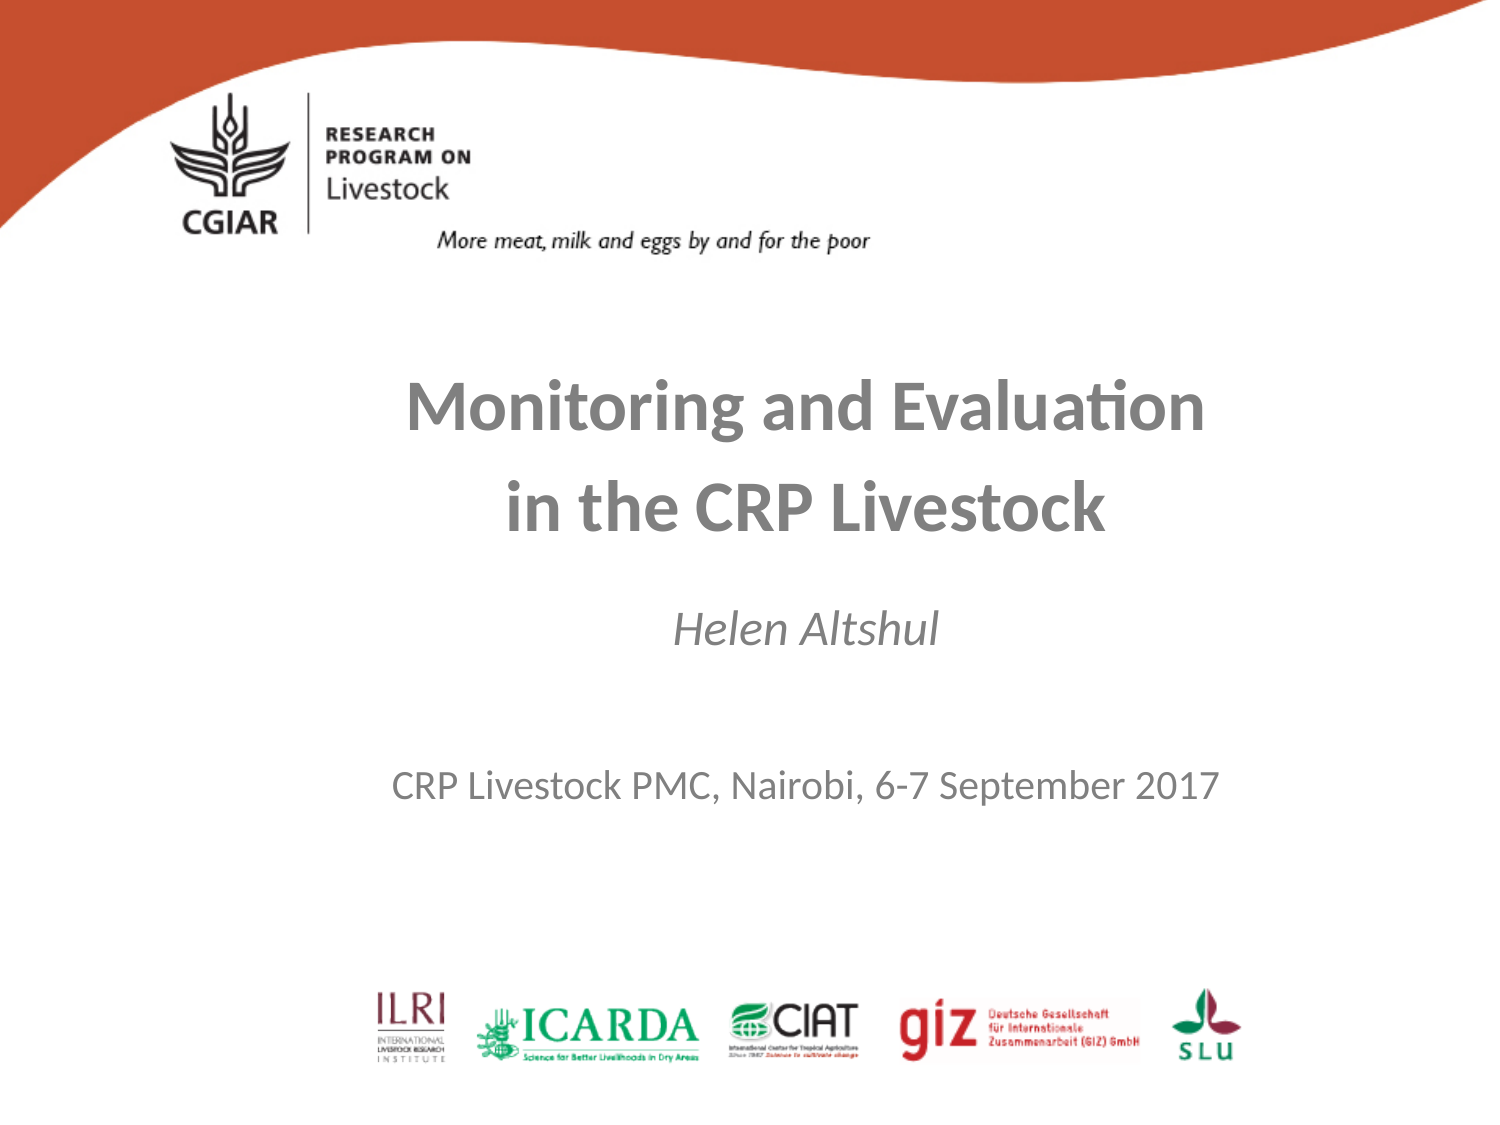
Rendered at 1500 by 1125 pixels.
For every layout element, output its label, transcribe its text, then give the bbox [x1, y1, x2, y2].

list Monitoring and Evaluation in the CRP Livestock [287, 350, 1325, 556]
picture [0, 0, 1500, 272]
list CRP Livestock PMC, Nairobi, 6-7 September 2017 [287, 750, 1325, 875]
list Helen Altshul [287, 587, 1325, 669]
picture [352, 974, 1277, 1084]
